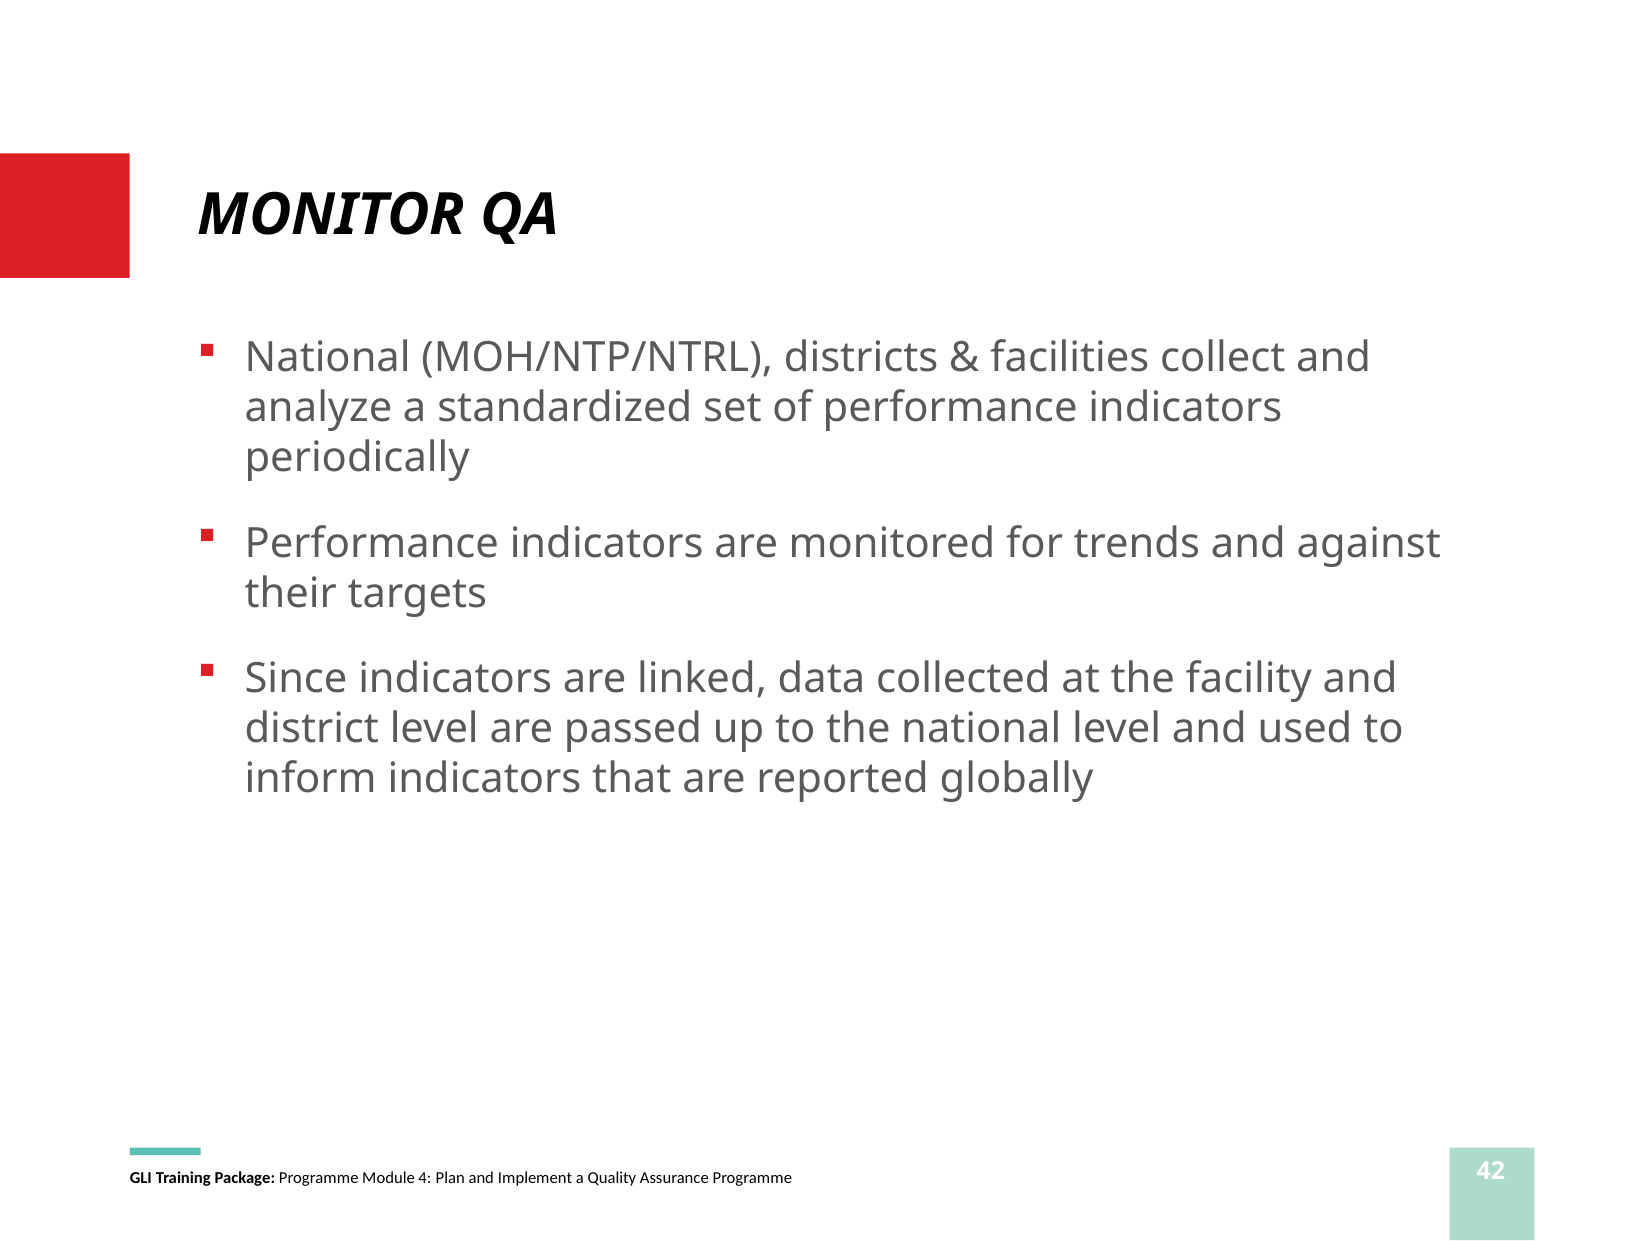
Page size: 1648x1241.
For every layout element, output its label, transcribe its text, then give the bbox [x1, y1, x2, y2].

title MONITOR QA [197, 153, 1450, 278]
list National (MOH/NTP/NTRL), districts & facilities collect and analyze a standardized set of performance indicators periodically Performance indicators are monitored for trends and against their targets Since indicators are linked, data collected at the facility and district level are passed up to the national level and used to inform indicators that are reported globally [197, 330, 1450, 1087]
